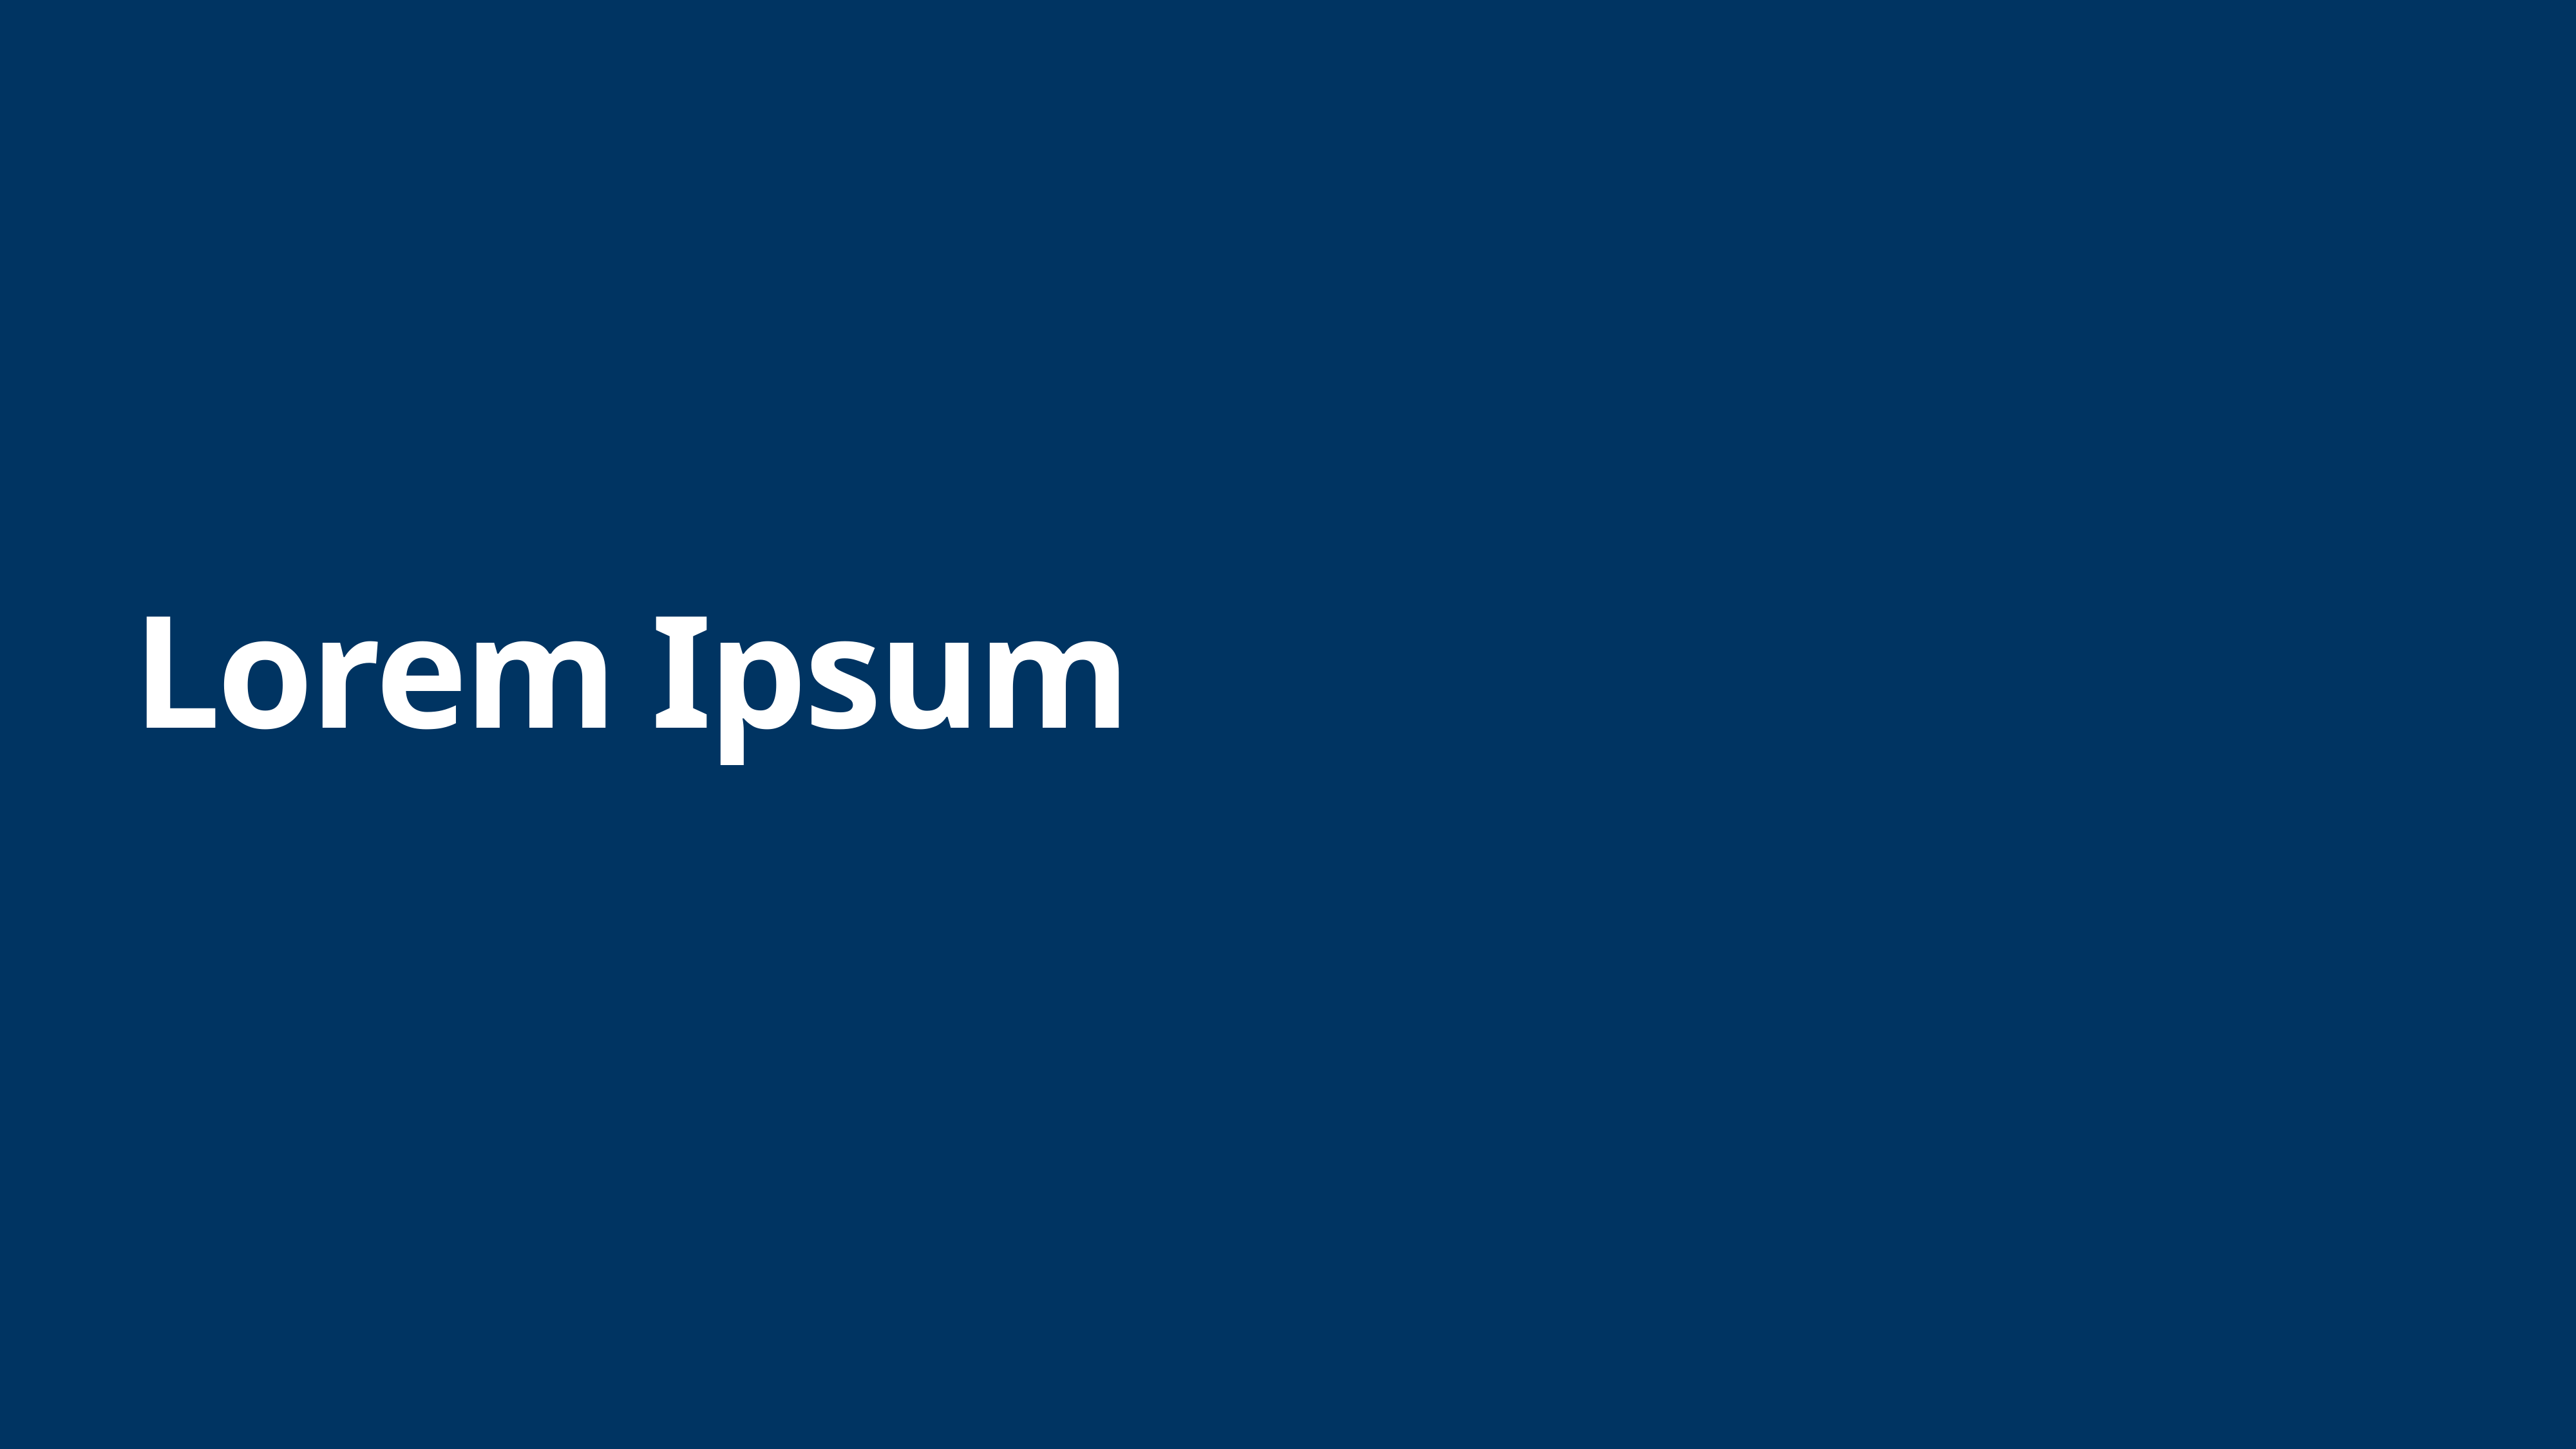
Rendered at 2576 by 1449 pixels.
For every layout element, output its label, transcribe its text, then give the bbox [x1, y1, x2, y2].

title Lorem Ipsum [127, 271, 2449, 764]
